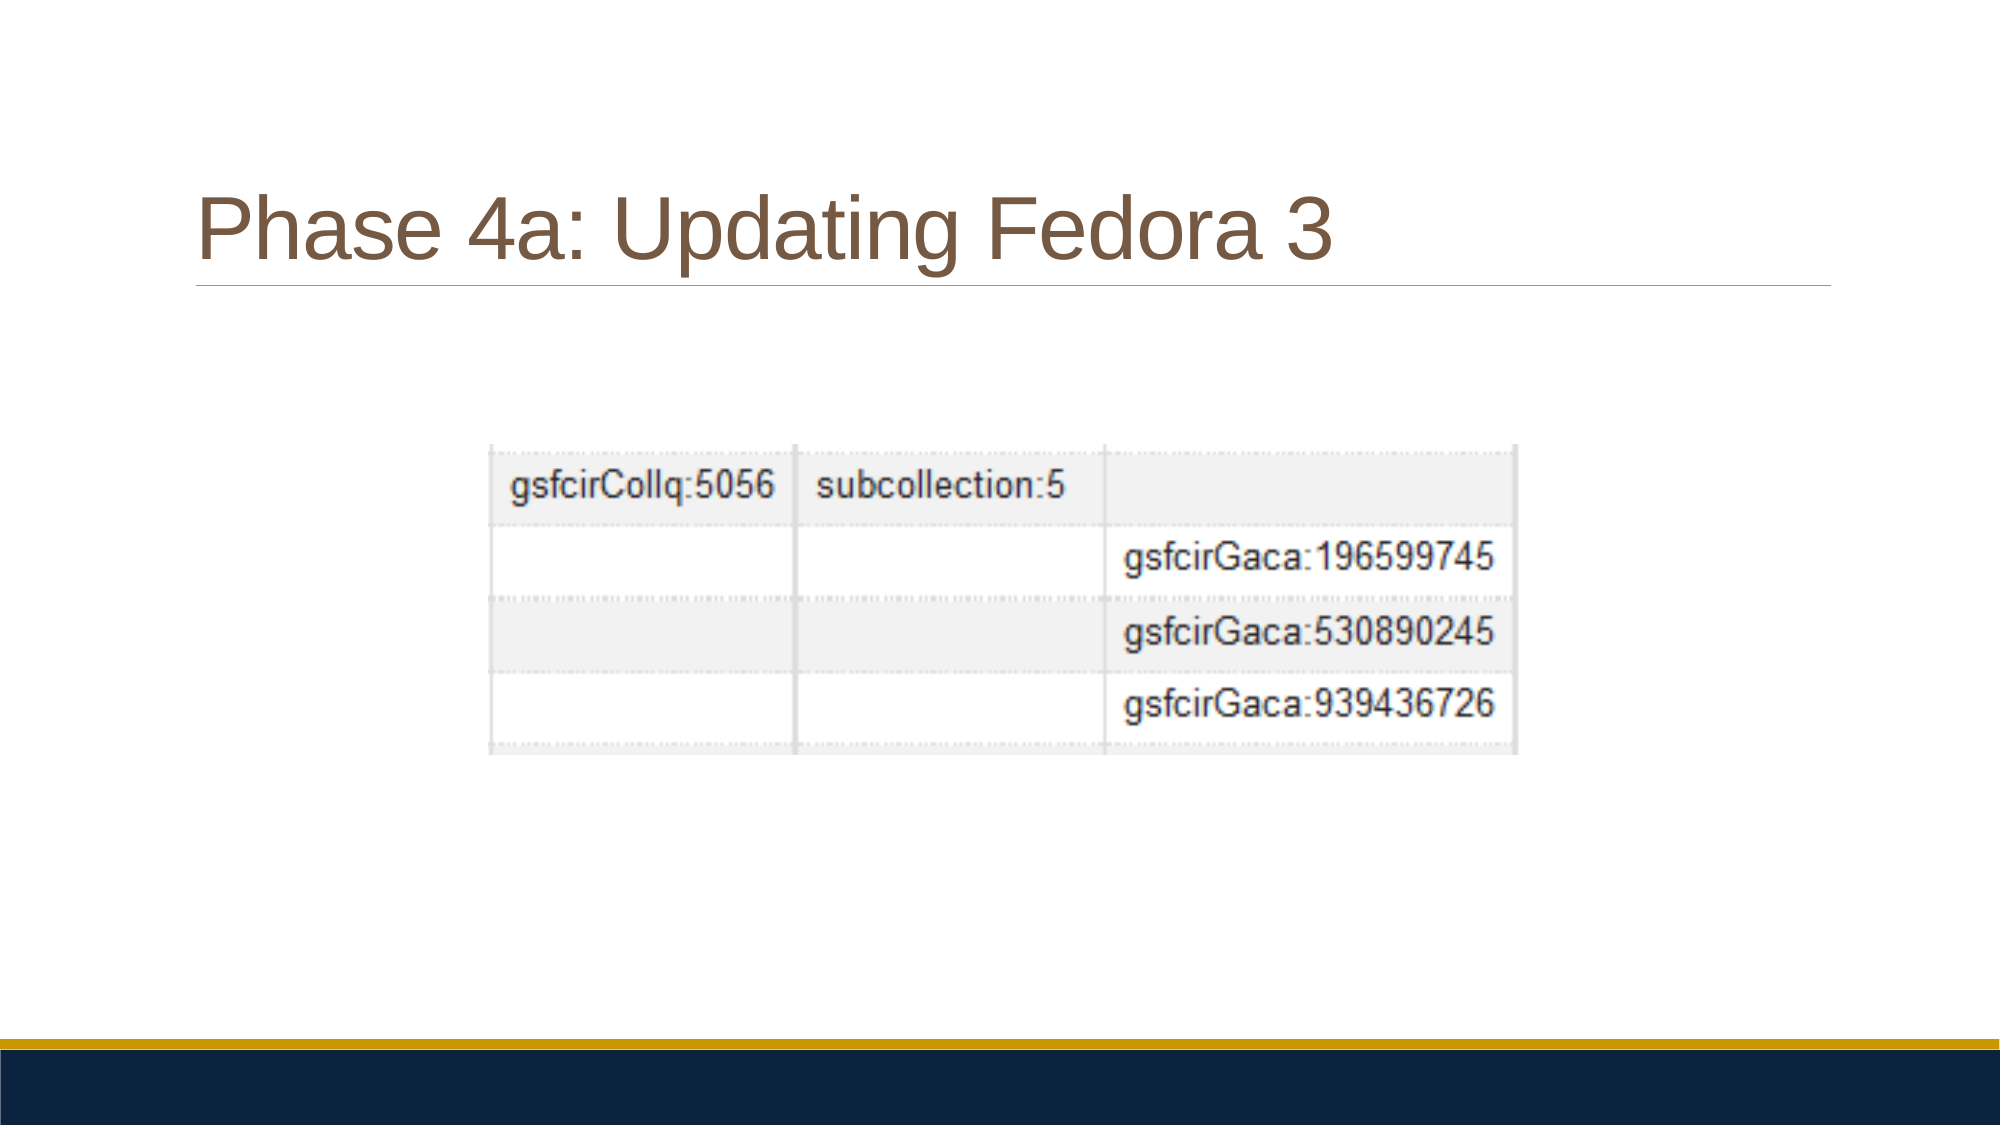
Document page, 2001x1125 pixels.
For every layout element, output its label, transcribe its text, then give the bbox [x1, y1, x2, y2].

title Phase 4a: Updating Fedora 3 [180, 47, 1830, 285]
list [487, 443, 1522, 756]
